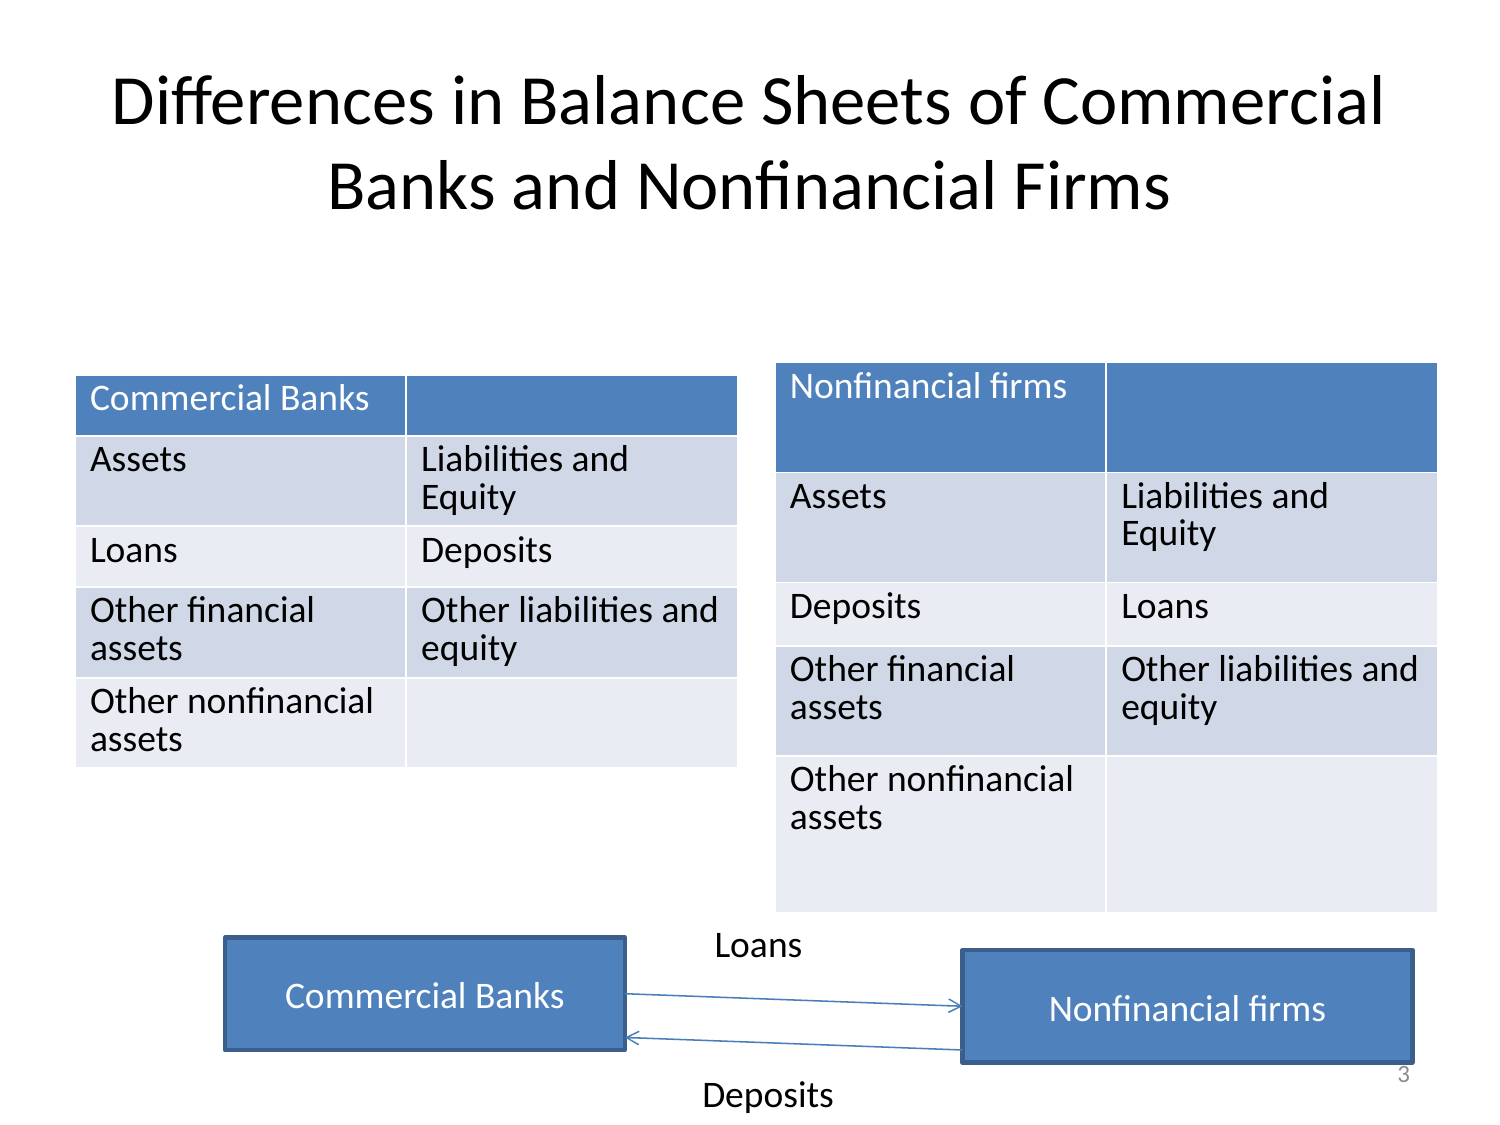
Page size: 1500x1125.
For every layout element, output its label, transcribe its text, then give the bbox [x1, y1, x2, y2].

table_header [407, 376, 737, 435]
table_header [1107, 363, 1437, 472]
table_header Nonfinancial firms [776, 363, 1105, 472]
title Differences in Balance Sheets of Commercial Banks and Nonfinancial Firms [75, 45, 1425, 233]
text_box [624, 1037, 963, 1051]
table_cell Other nonfinancial assets [76, 679, 405, 767]
text_box Loans [699, 912, 925, 973]
table_cell Deposits [776, 583, 1105, 645]
text_box Deposits [687, 1062, 925, 1123]
table_cell Assets [776, 473, 1105, 582]
table_cell Liabilities and Equity [1107, 473, 1437, 582]
table_header Commercial Banks [76, 376, 405, 435]
slide_number 3 [1074, 1042, 1425, 1103]
table_cell Deposits [407, 527, 737, 586]
table_cell Other financial assets [76, 588, 405, 677]
table_cell Assets [76, 437, 405, 525]
table_cell Loans [76, 527, 405, 586]
table_cell [1107, 757, 1437, 912]
table_cell Other liabilities and equity [1107, 647, 1437, 755]
text_box Nonfinancial firms [960, 948, 1415, 1065]
table_cell Other liabilities and equity [407, 588, 737, 677]
table_cell Liabilities and Equity [407, 437, 737, 525]
table_cell Loans [1107, 583, 1437, 645]
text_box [624, 993, 963, 1007]
text_box Commercial Banks [223, 935, 627, 1052]
table_cell [407, 679, 737, 767]
table_cell Other financial assets [776, 647, 1105, 755]
table_cell Other nonfinancial assets [776, 757, 1105, 912]
